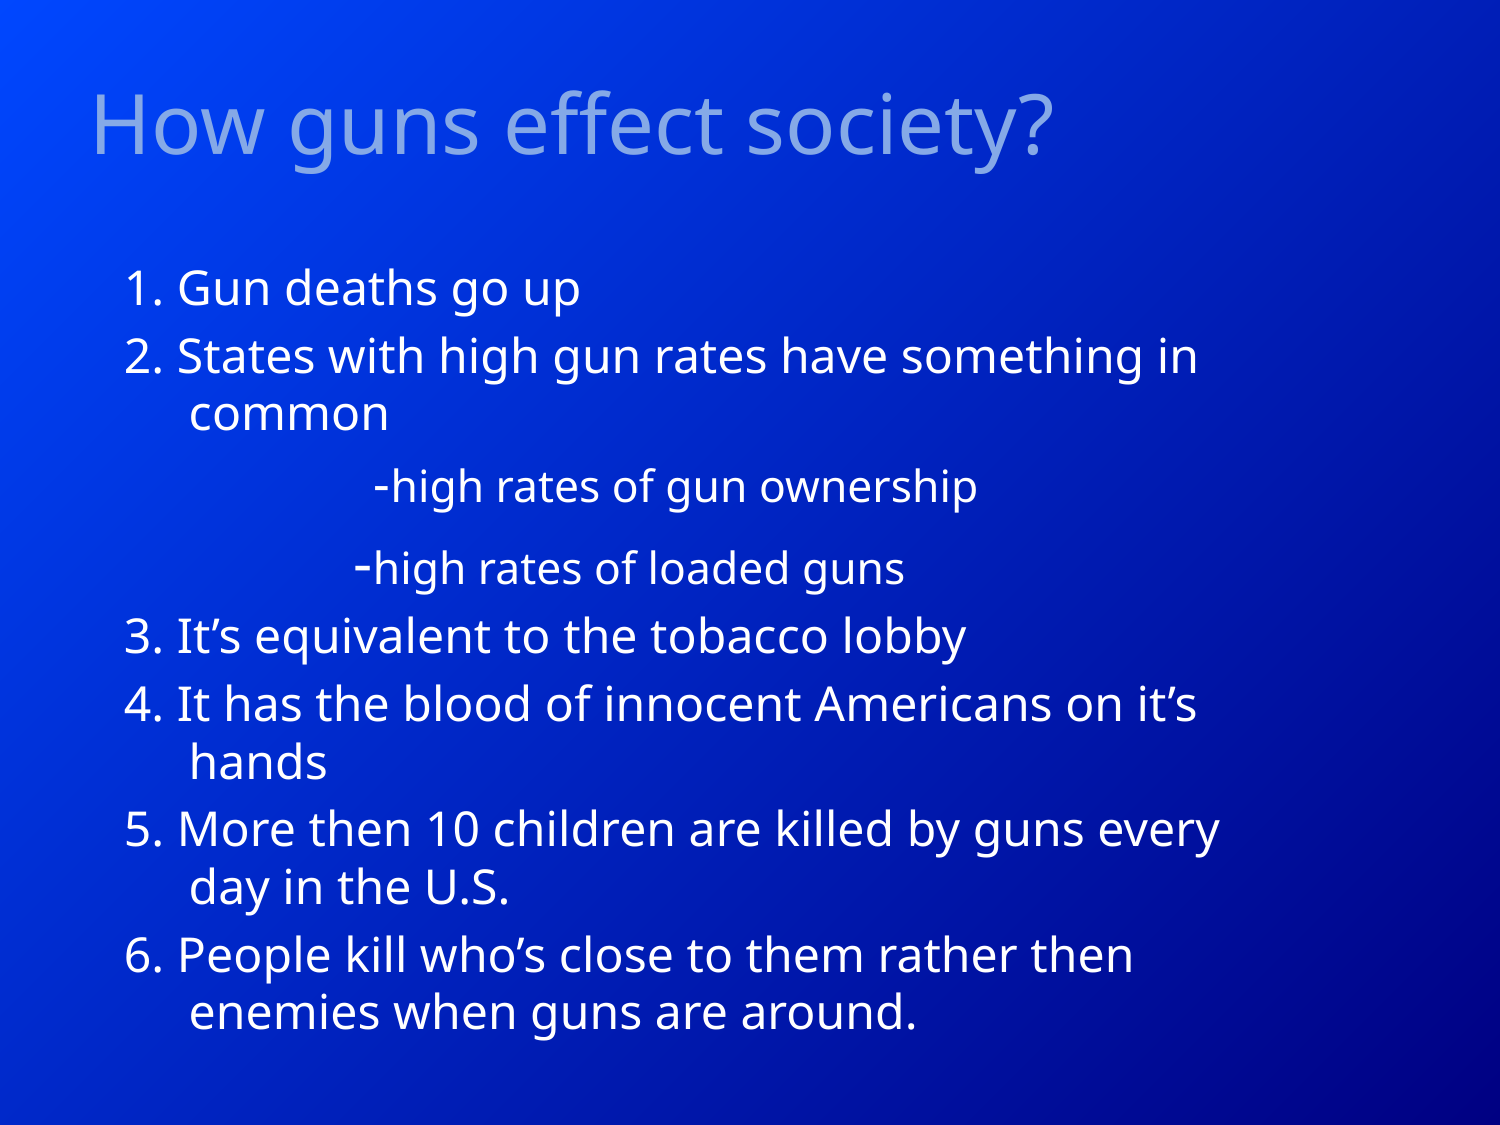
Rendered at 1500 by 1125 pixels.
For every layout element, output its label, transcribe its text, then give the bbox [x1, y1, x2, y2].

title How guns effect society? [75, 50, 1388, 179]
list 1. Gun deaths go up 2. States with high gun rates have something in common -high rates of gun ownership -high rates of loaded guns 3. It’s equivalent to the tobacco lobby 4. It has the blood of innocent Americans on it’s hands 5. More then 10 children are killed by guns every day in the U.S. 6. People kill who’s close to them rather then enemies when guns are around. [87, 249, 1313, 1050]
